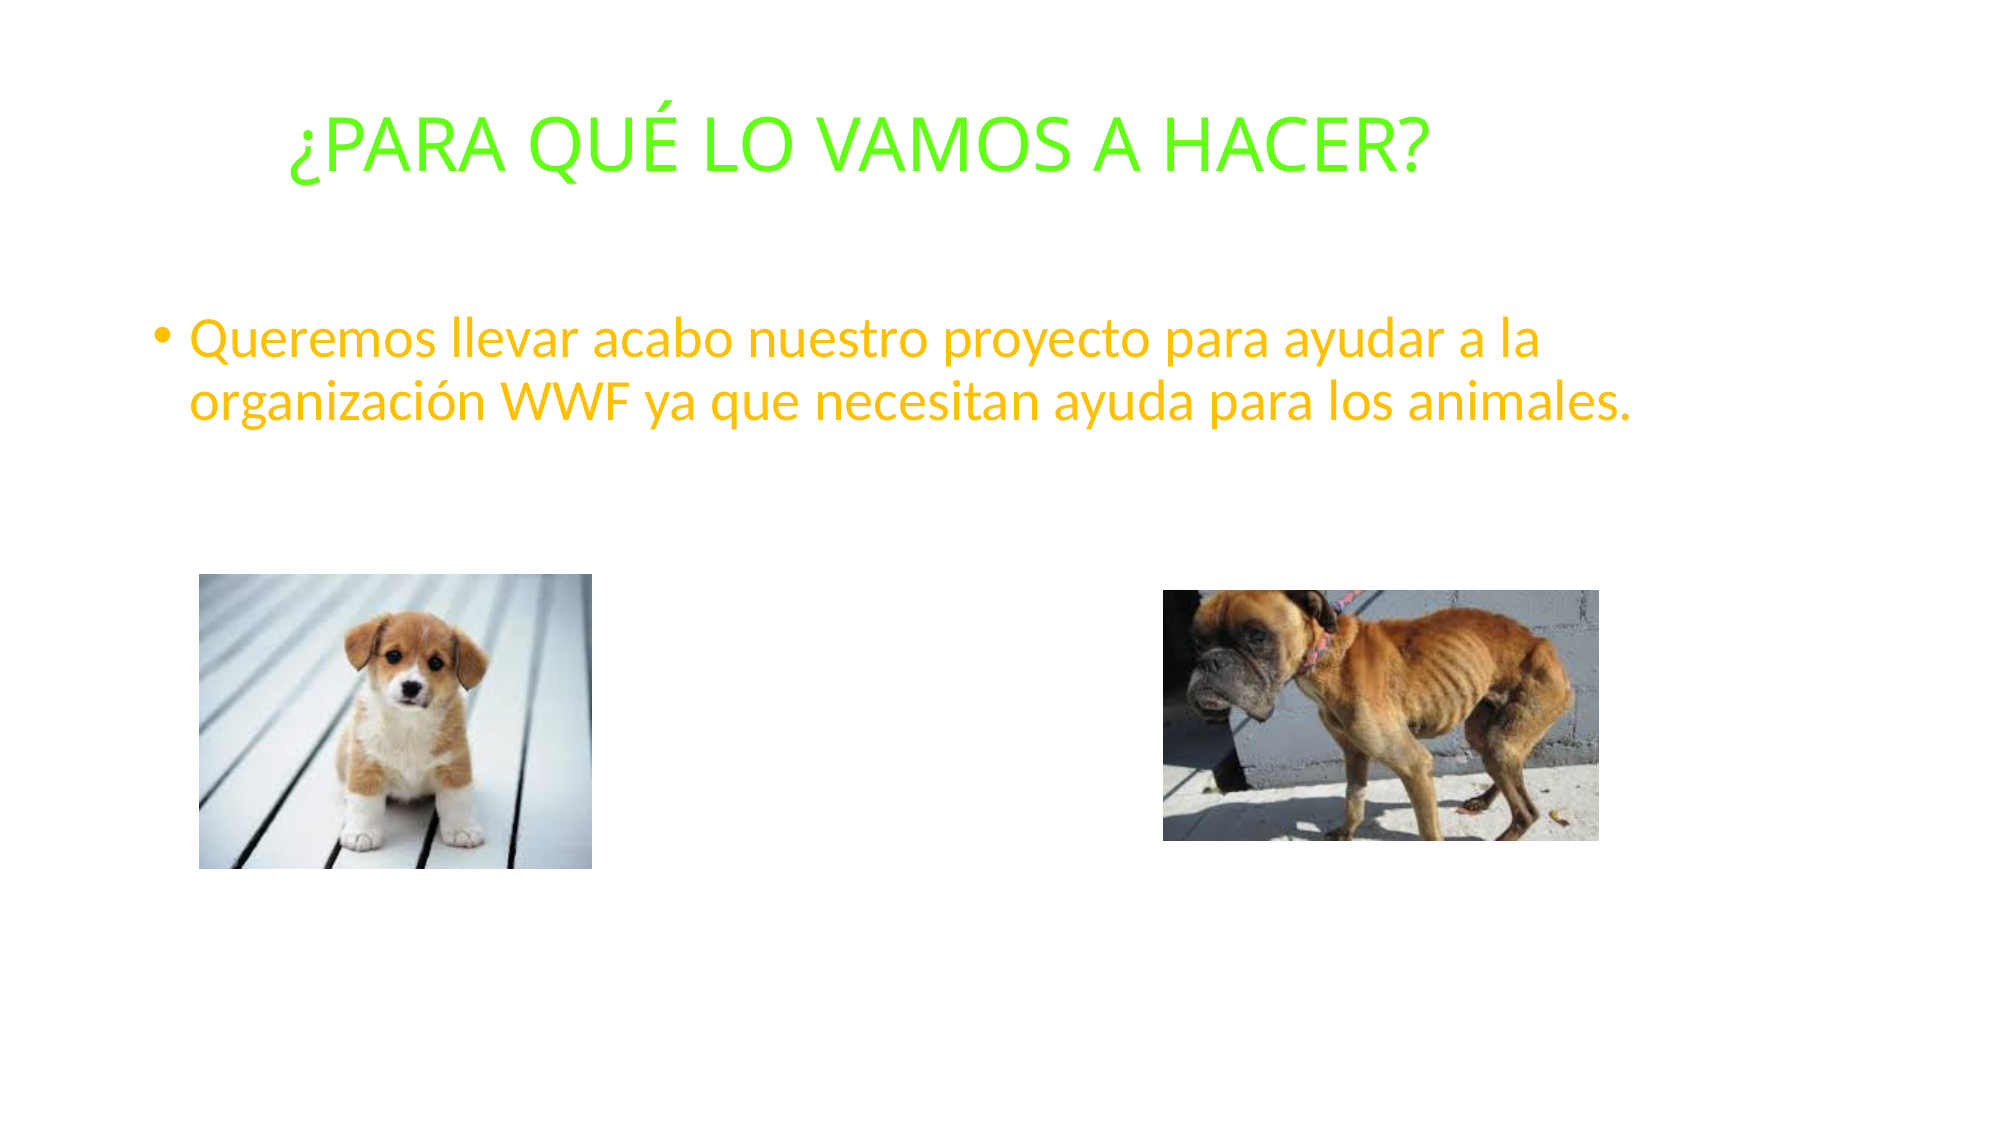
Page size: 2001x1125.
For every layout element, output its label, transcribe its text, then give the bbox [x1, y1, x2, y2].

list Queremos llevar acabo nuestro proyecto para ayudar a la organización WWF ya que necesitan ayuda para los animales. [137, 299, 1863, 1014]
title ¿PARA QUÉ LO VAMOS A HACER? [274, 38, 1549, 257]
picture [199, 574, 592, 869]
picture [1162, 590, 1599, 841]
